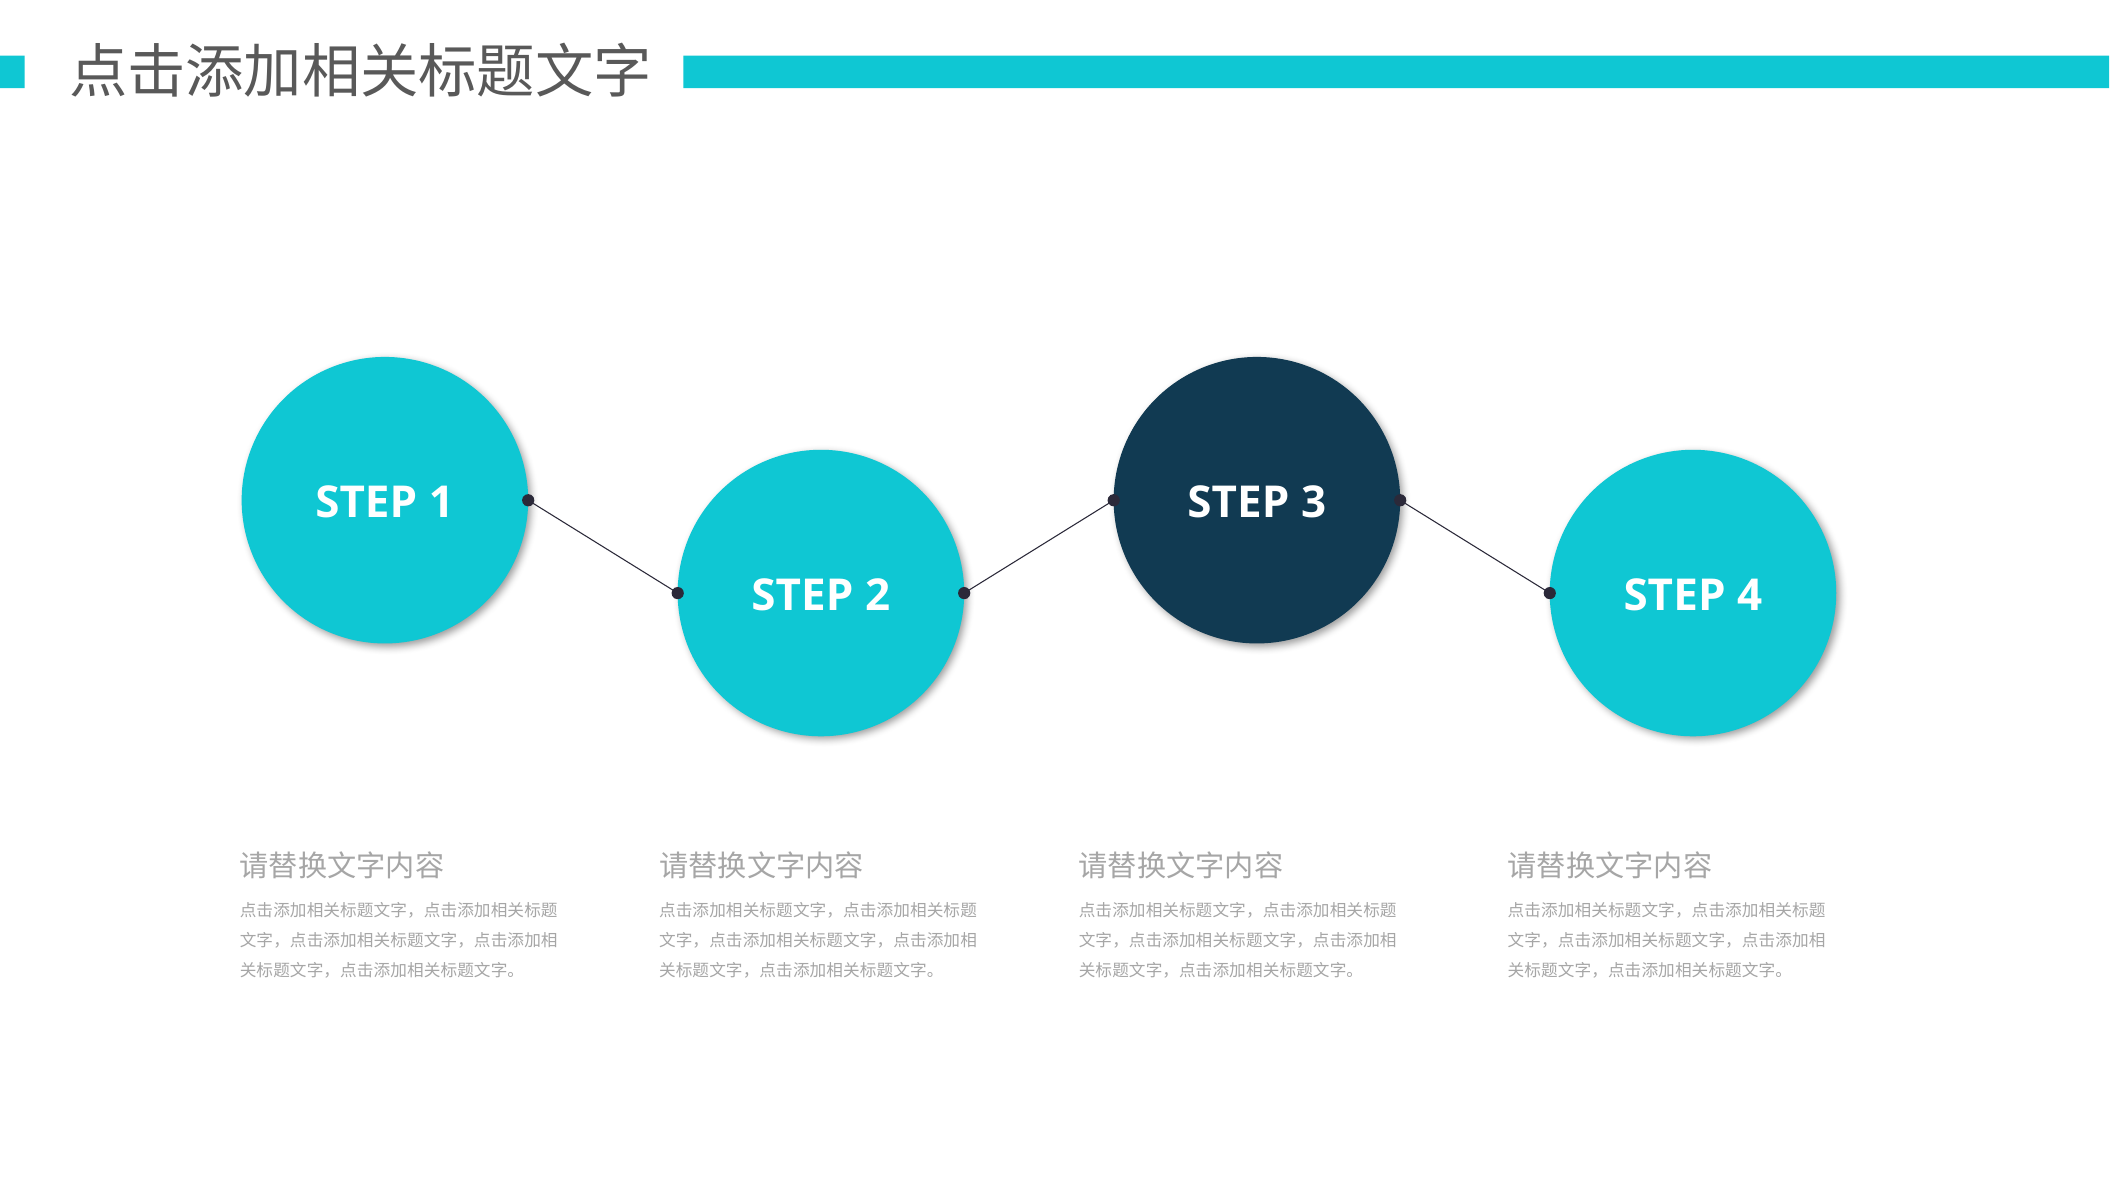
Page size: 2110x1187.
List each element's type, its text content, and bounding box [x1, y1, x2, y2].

text_box STEP 2 [676, 448, 966, 738]
text_box 请替换文字内容 [643, 832, 1043, 891]
text_box STEP 1 [240, 355, 530, 645]
text_box 点击添加相关标题文字 [54, 26, 667, 112]
text_box 点击添加相关标题文字，点击添加相关标题文字，点击添加相关标题文字，点击添加相关标题文字，点击添加相关标题文字。 [223, 882, 590, 988]
text_box 请替换文字内容 [1062, 832, 1462, 891]
text_box STEP 3 [1112, 355, 1402, 645]
text_box 点击添加相关标题文字，点击添加相关标题文字，点击添加相关标题文字，点击添加相关标题文字，点击添加相关标题文字。 [1062, 882, 1429, 988]
text_box 点击添加相关标题文字，点击添加相关标题文字，点击添加相关标题文字，点击添加相关标题文字，点击添加相关标题文字。 [1491, 882, 1858, 988]
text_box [964, 500, 1114, 594]
text_box 点击添加相关标题文字，点击添加相关标题文字，点击添加相关标题文字，点击添加相关标题文字，点击添加相关标题文字。 [643, 882, 1010, 988]
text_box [528, 500, 678, 594]
text_box 请替换文字内容 [223, 832, 623, 891]
text_box 请替换文字内容 [1491, 832, 1891, 891]
text_box STEP 4 [1548, 448, 1838, 738]
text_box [1400, 500, 1550, 594]
